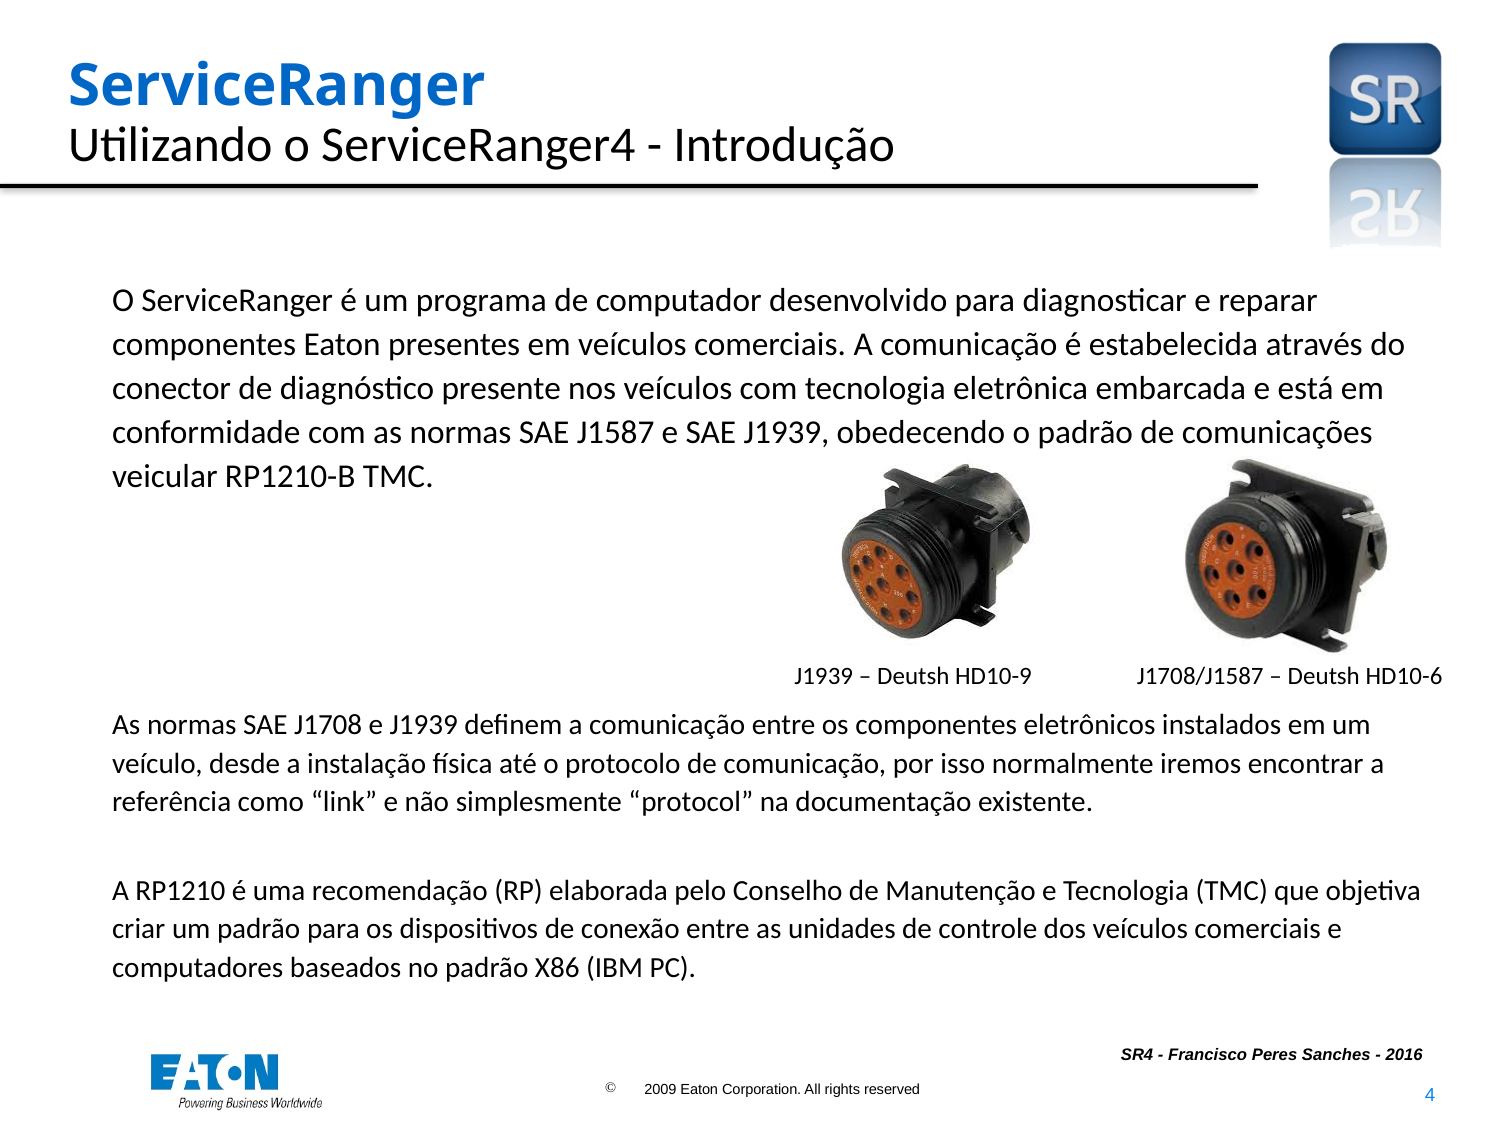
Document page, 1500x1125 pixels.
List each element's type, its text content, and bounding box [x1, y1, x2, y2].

text_box J1939 – Deutsh HD10-9 [750, 656, 1087, 690]
picture [142, 1092, 330, 1118]
picture [1151, 455, 1420, 658]
text_box J1708/J1587 – Deutsh HD10-6 [1092, 656, 1465, 690]
title ServiceRanger Utilizando o ServiceRanger4 - Introdução [53, 0, 1354, 180]
picture [808, 455, 1063, 647]
text_box [53, 621, 1436, 734]
text_box O ServiceRanger é um programa de computador desenvolvido para diagnosticar e reparar componentes Eaton presentes em veículos comerciais. A comunicação é estabelecida através do conector de diagnóstico presente nos veículos com tecnologia eletrônica embarcada e está em conformidade com as normas SAE J1587 e SAE J1939, obedecendo o padrão de comunicações veicular RP1210-B TMC. As normas SAE J1708 e J1939 definem a comunicação entre os componentes eletrônicos instalados em um veículo, desde a instalação física até o protocolo de comunicação, por isso normalmente iremos encontrar a referência como “link” e não simplesmente “protocol” na documentação existente. A RP1210 é uma recomendação (RP) elaborada pelo Conselho de Manutenção e Tecnologia (TMC) que objetiva criar um padrão para os dispositivos de conexão entre as unidades de controle dos veículos comerciais e computadores baseados no padrão X86 (IBM PC). [53, 267, 1471, 1092]
